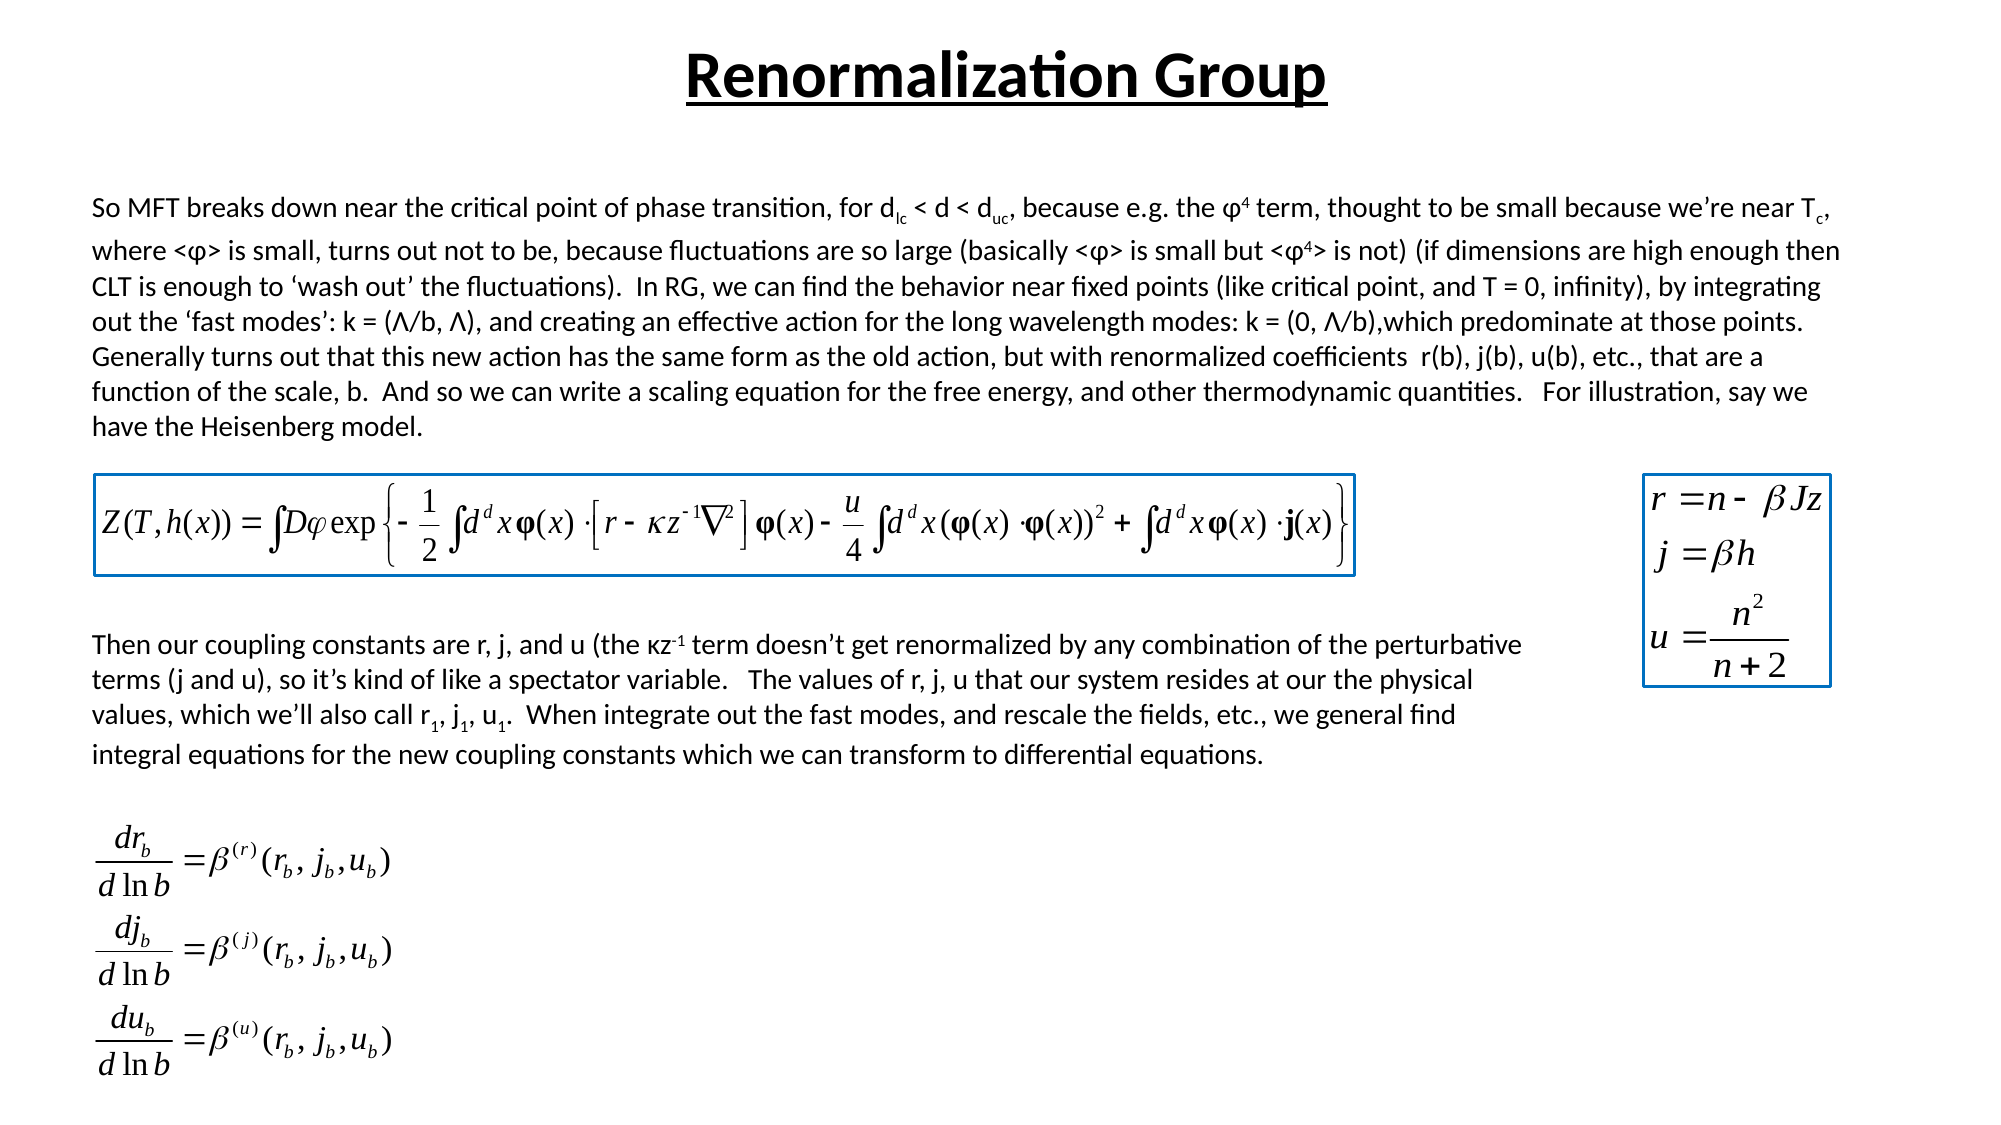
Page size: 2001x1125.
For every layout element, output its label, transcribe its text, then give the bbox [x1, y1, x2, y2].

text_box Then our coupling constants are r, j, and u (the κz-1 term doesn’t get renormalized by any combination of the perturbative terms (j and u), so it’s kind of like a spectator variable. The values of r, j, u that our system resides at our the physical values, which we’ll also call r1, j1, u1. When integrate out the fast modes, and rescale the fields, etc., we general find integral equations for the new coupling constants which we can transform to differential equations. [77, 618, 1558, 778]
text_box So MFT breaks down near the critical point of phase transition, for dlc < d < duc, because e.g. the φ4 term, thought to be small because we’re near Tc, where <φ> is small, turns out not to be, because fluctuations are so large (basically <φ> is small but <φ4> is not) (if dimensions are high enough then CLT is enough to ‘wash out’ the fluctuations). In RG, we can find the behavior near fixed points (like critical point, and T = 0, infinity), by integrating out the ‘fast modes’: k = (Λ/b, Λ), and creating an effective action for the long wavelength modes: k = (0, Λ/b),which predominate at those points. Generally turns out that this new action has the same form as the old action, but with renormalized coefficients r(b), j(b), u(b), etc., that are a function of the scale, b. And so we can write a scaling equation for the free energy, and other thermodynamic quantities. For illustration, say we have the Heisenberg model. [77, 180, 1868, 450]
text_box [89, 815, 400, 1083]
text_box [96, 476, 1354, 575]
text_box Renormalization Group [671, 23, 1344, 118]
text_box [1644, 476, 1829, 685]
